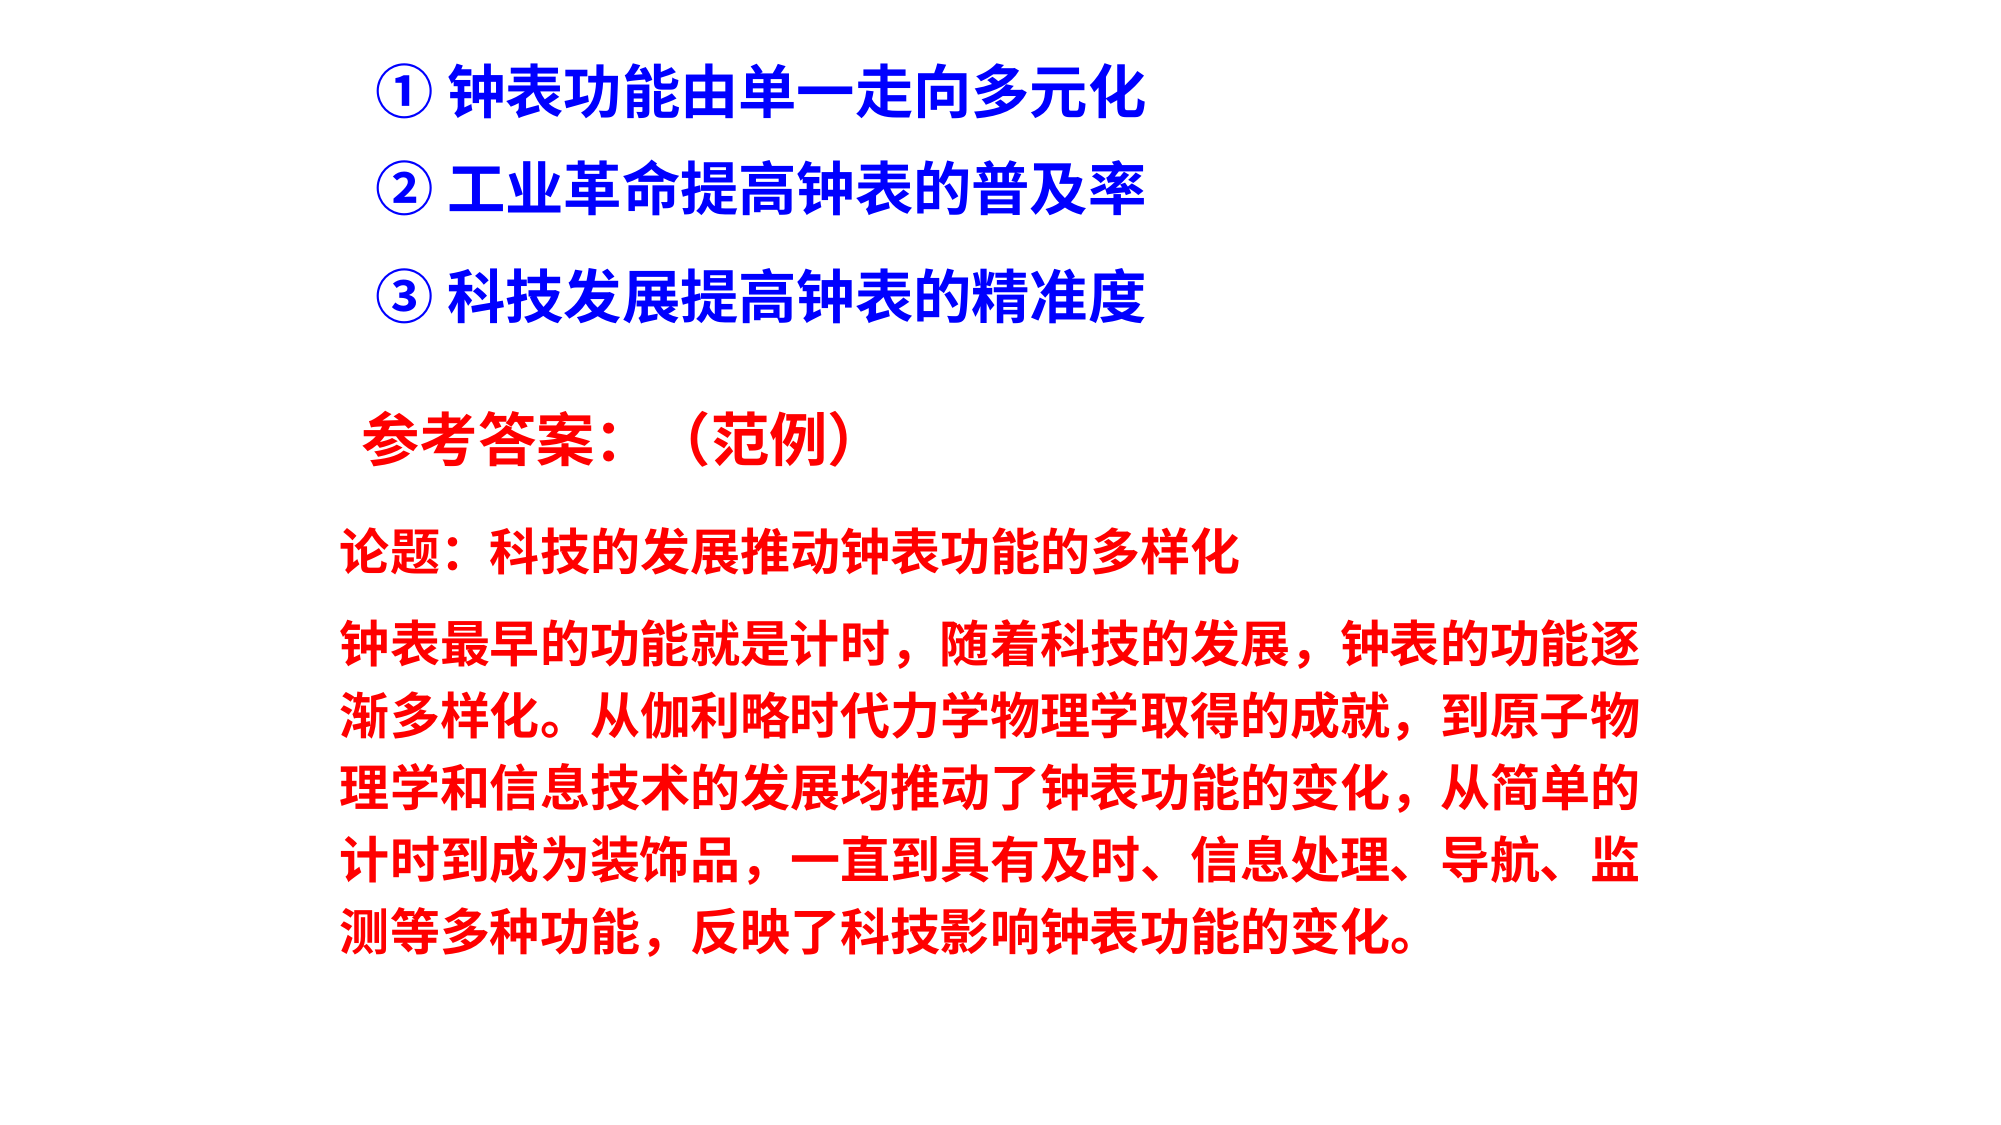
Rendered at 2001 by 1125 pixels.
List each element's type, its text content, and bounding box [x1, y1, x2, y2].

text_box ③科技发展提高钟表的精准度 [360, 252, 1400, 338]
text_box 参考答案：（范例） [346, 396, 944, 481]
list 论题：科技的发展推动钟表功能的多样化 钟表最早的功能就是计时，随着科技的发展，钟表的功能逐渐多样化。从伽利略时代力学物理学取得的成就，到原子物理学和信息技术的发展均推动了钟表功能的变化，从简单的计时到成为装饰品，一直到具有及时、信息处理、导航、监测等多种功能，反映了科技影响钟表功能的变化。 [324, 500, 1675, 985]
text_box ①钟表功能由单一走向多元化 [360, 48, 1400, 133]
text_box ②工业革命提高钟表的普及率 [360, 144, 1400, 230]
